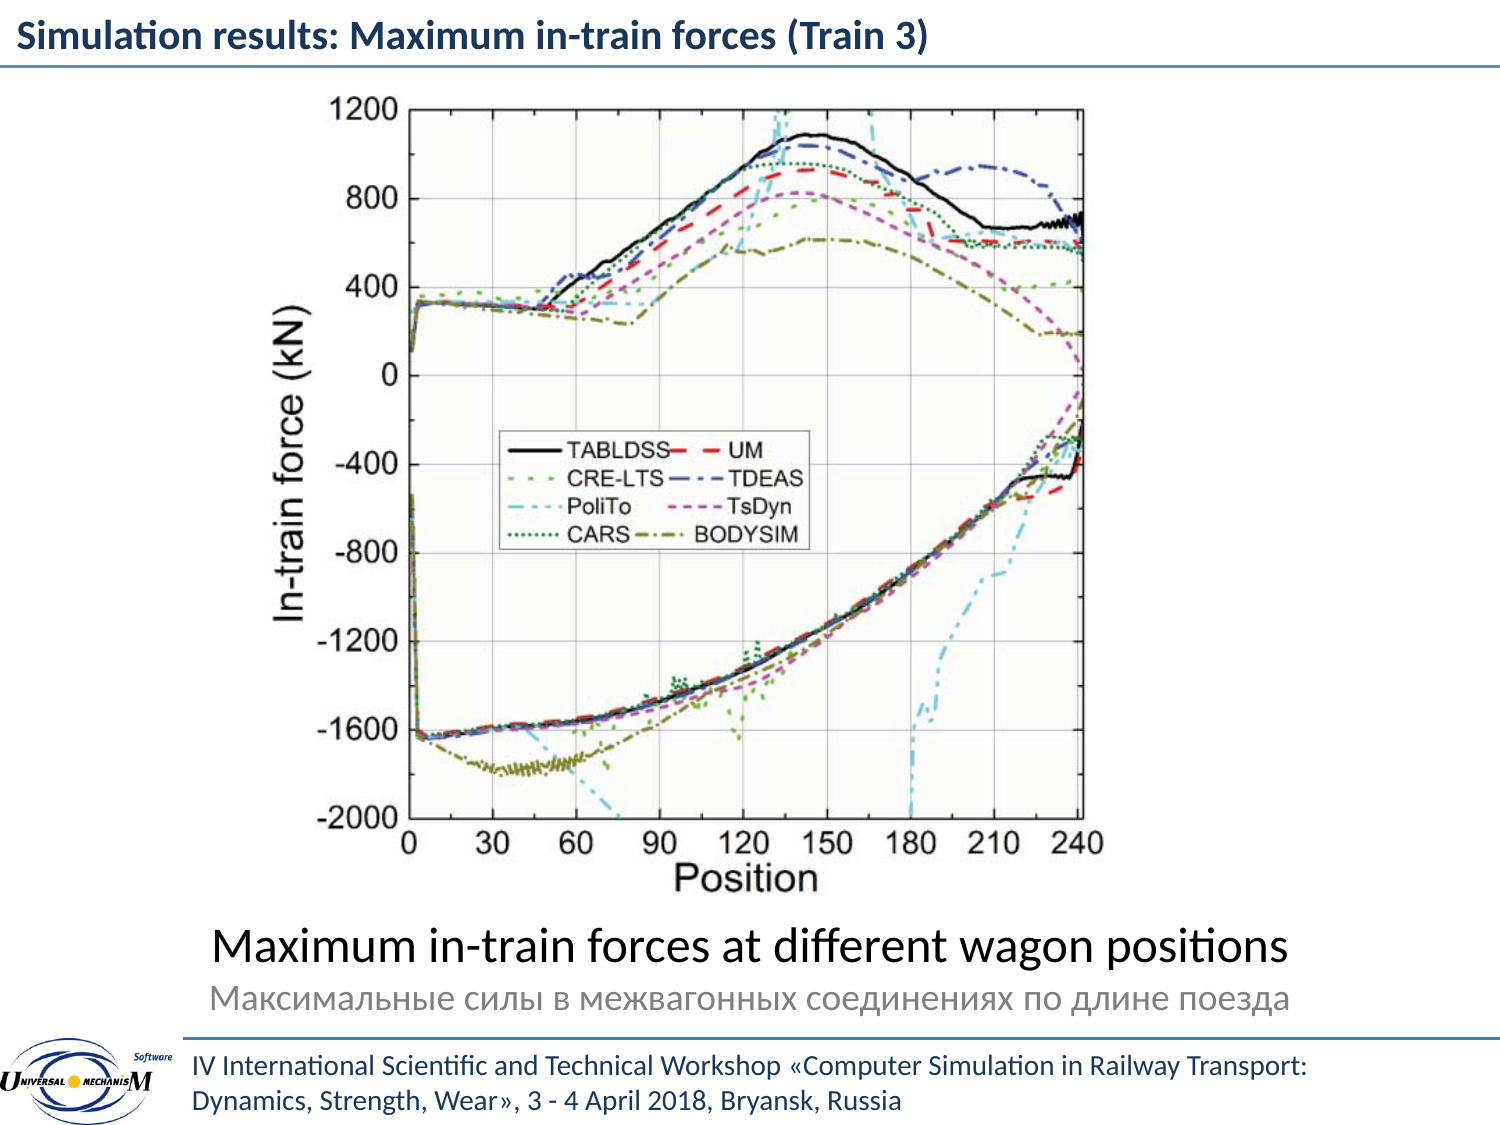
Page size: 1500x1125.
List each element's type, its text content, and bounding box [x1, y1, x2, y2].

text_box Maximum in-train forces at different wagon positions Максимальные силы в межвагонных соединениях по длине поезда [35, 905, 1465, 1025]
picture [0, 1038, 172, 1125]
picture [271, 95, 1106, 894]
title Simulation results: Maximum in-train forces (Train 3) [1, 0, 1500, 63]
